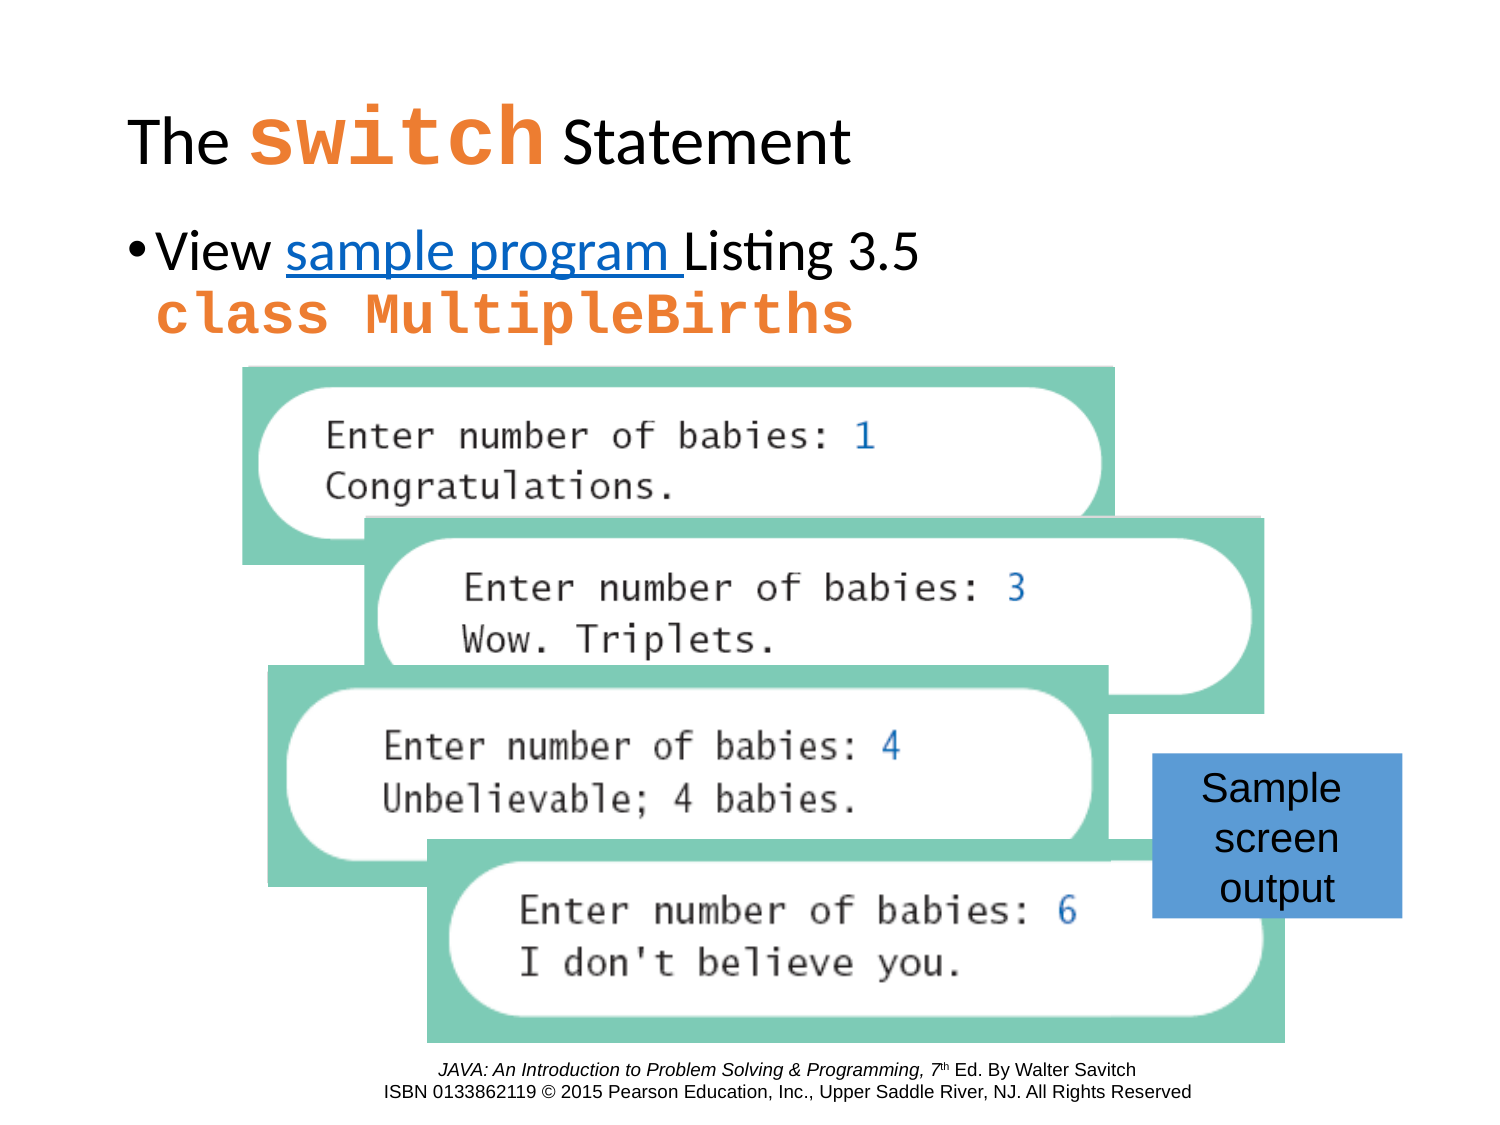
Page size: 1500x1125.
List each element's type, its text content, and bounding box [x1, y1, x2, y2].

title The switch Statement [112, 75, 1388, 200]
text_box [242, 365, 1134, 566]
text_box Sample screen output [1152, 753, 1403, 919]
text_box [426, 838, 1306, 1044]
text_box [363, 515, 1265, 714]
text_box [266, 665, 1109, 887]
list View sample program Listing 3.5 class MultipleBirths [112, 212, 1388, 369]
